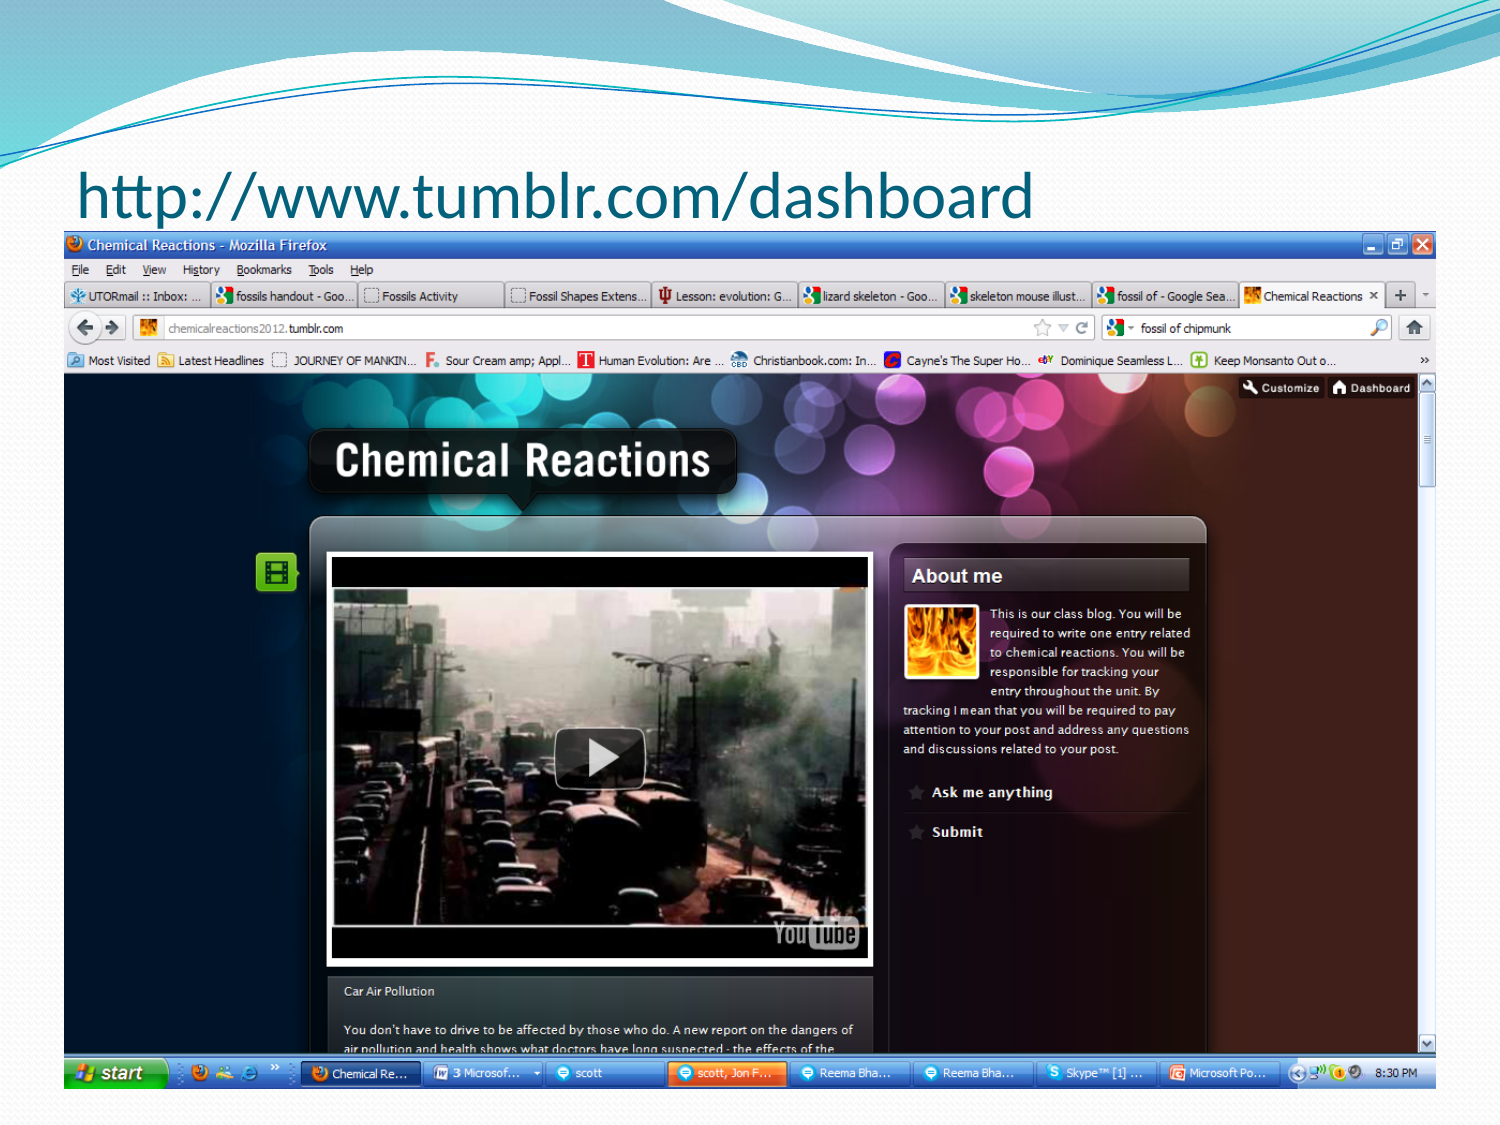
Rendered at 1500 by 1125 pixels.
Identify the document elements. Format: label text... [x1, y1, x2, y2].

title http://www.tumblr.com/dashboard [76, 125, 1427, 230]
picture [64, 231, 1436, 1089]
